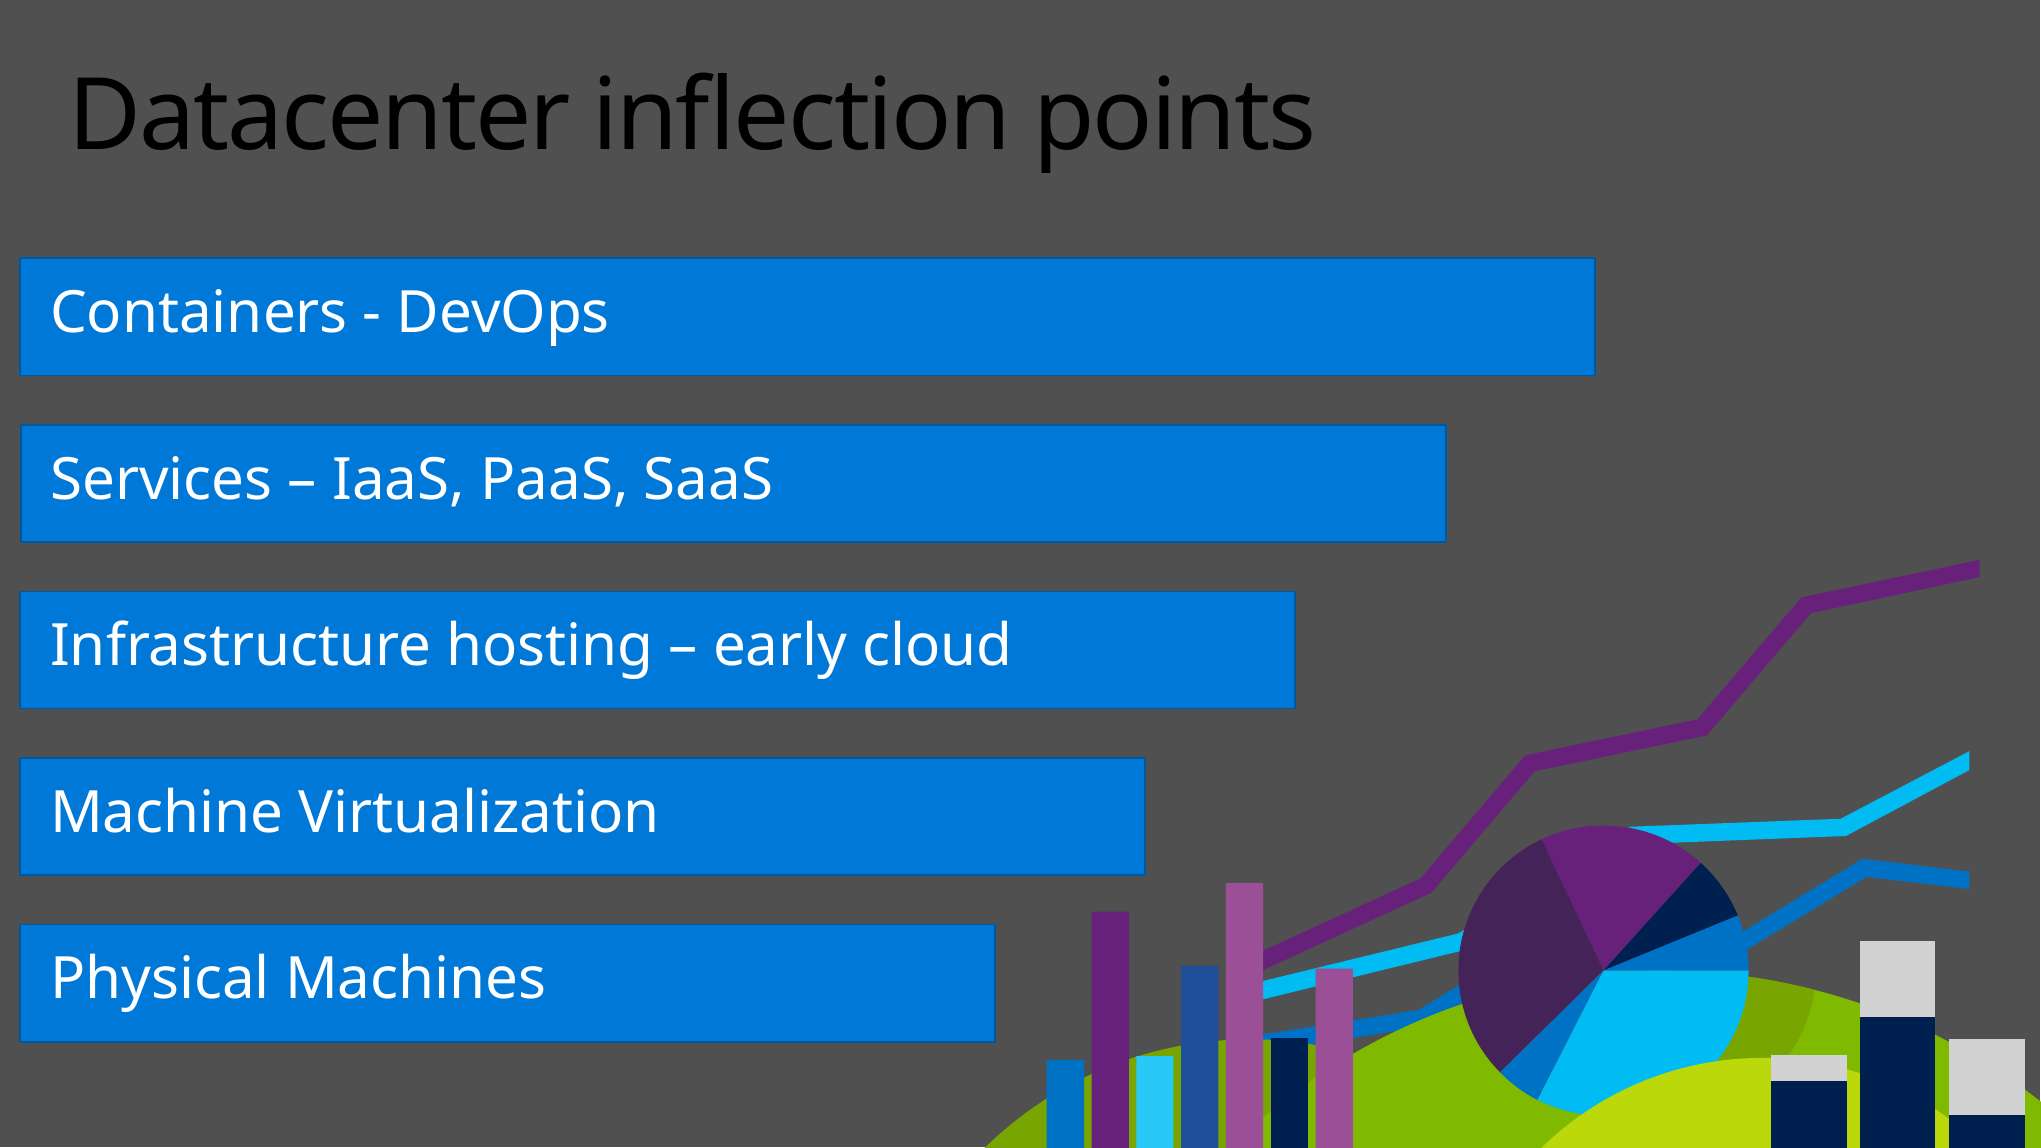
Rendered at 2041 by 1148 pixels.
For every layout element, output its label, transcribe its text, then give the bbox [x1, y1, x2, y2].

text_box Machine Virtualization [19, 757, 981, 876]
title Datacenter inflection points [45, 48, 1996, 199]
text_box Services – IaaS, PaaS, SaaS [20, 424, 1447, 543]
picture [981, 559, 2041, 1148]
text_box Infrastructure hosting – early cloud [19, 591, 981, 709]
text_box Containers - DevOps [19, 257, 1596, 376]
text_box Physical Machines [19, 924, 981, 1043]
